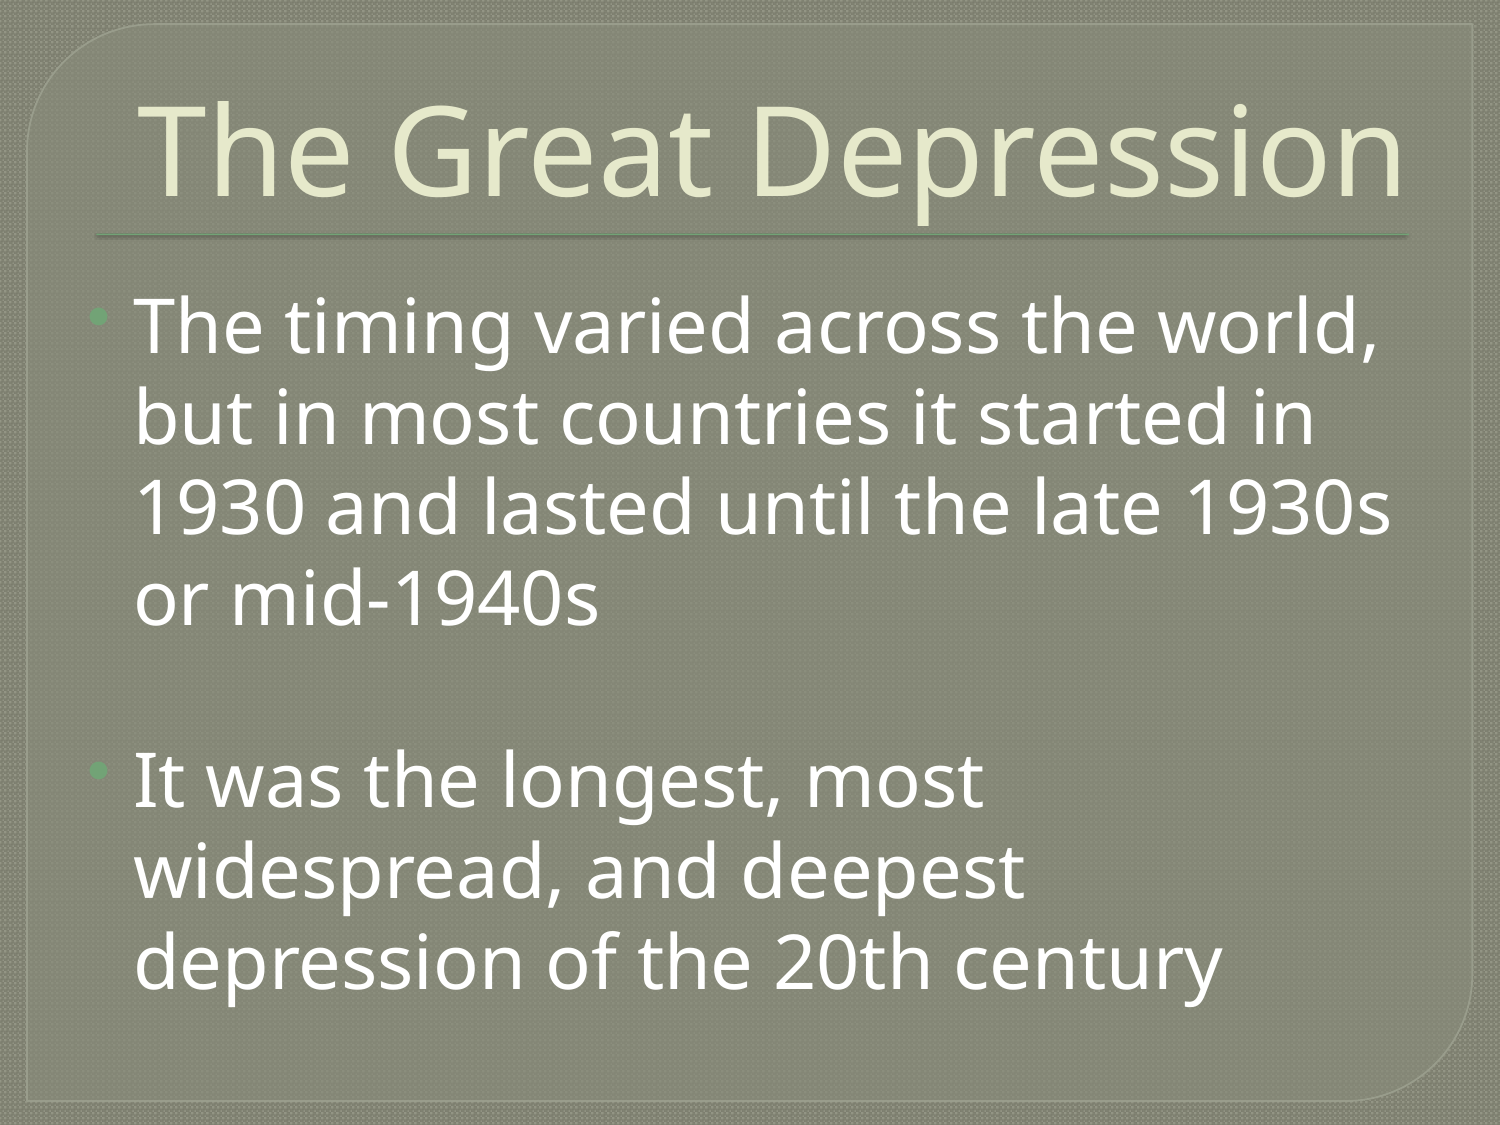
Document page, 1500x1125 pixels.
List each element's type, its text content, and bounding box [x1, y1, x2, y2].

title The Great Depression [75, 41, 1425, 230]
list The timing varied across the world, but in most countries it started in 1930 and lasted until the late 1930s or mid-1940s It was the longest, most widespread, and deepest depression of the 20th century [75, 270, 1425, 1013]
